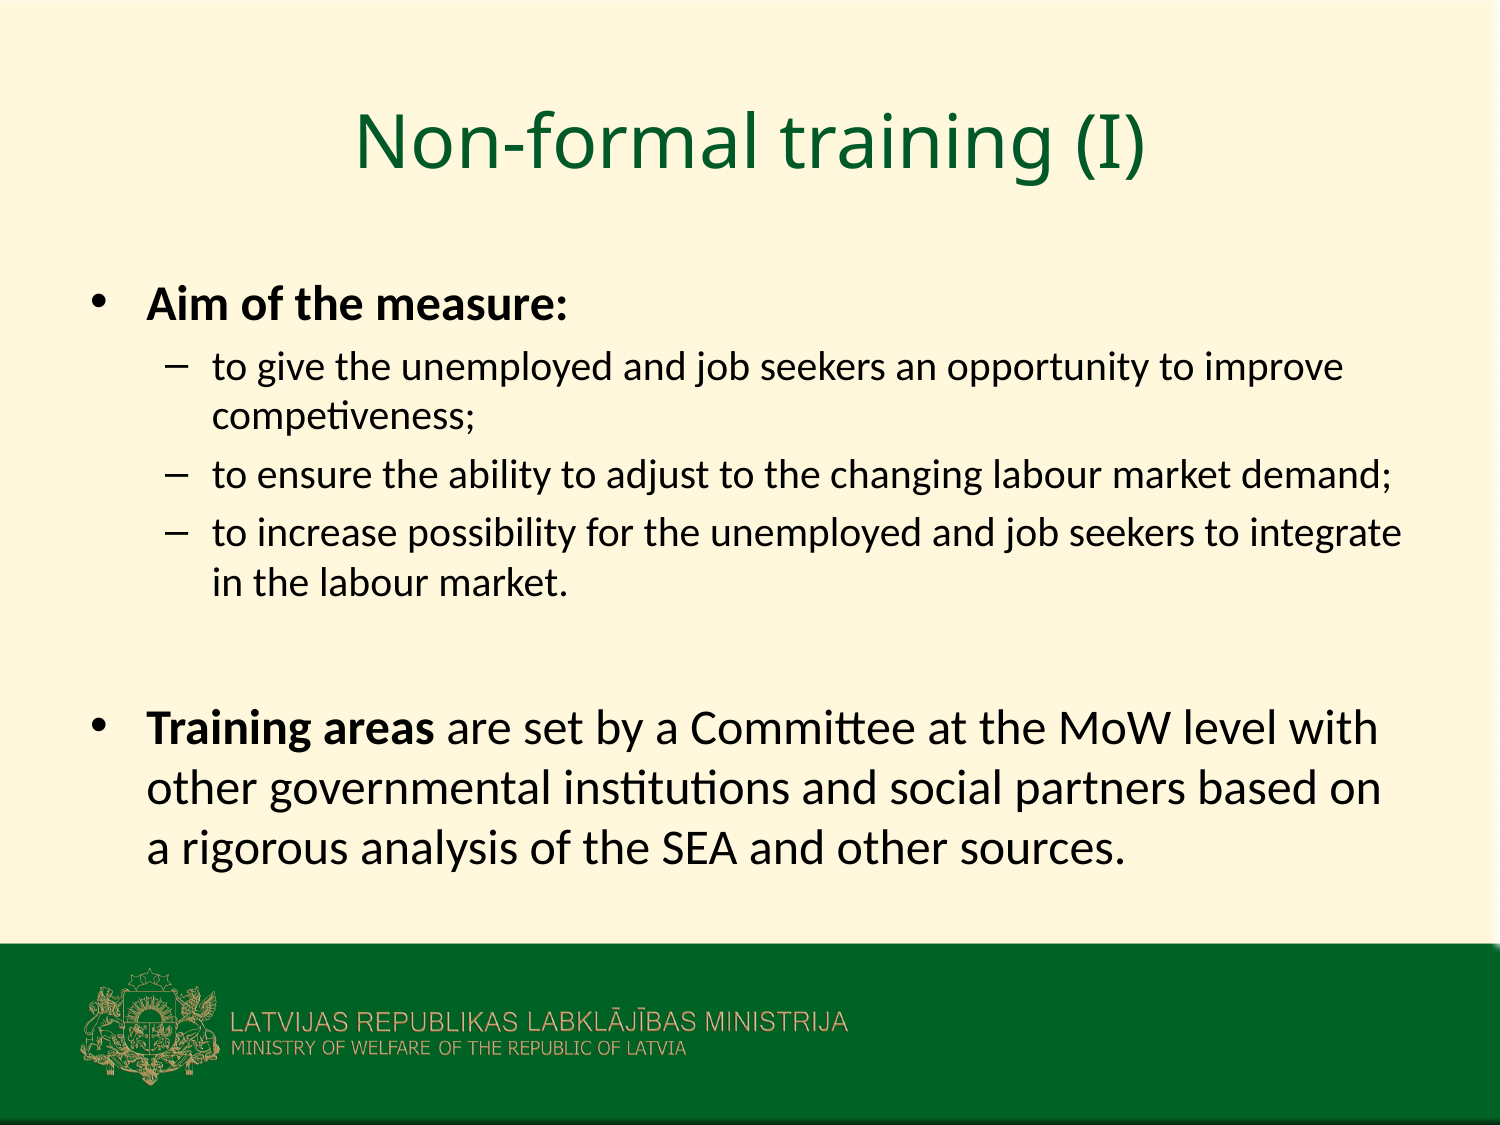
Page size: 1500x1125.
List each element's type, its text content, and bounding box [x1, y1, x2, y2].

list Aim of the measure: to give the unemployed and job seekers an opportunity to improve competiveness; to ensure the ability to adjust to the changing labour market demand; to increase possibility for the unemployed and job seekers to integrate in the labour market. Training areas are set by a Committee at the MoW level with other governmental institutions and social partners based on a rigorous analysis of the SEA and other sources. [74, 262, 1426, 1006]
picture [0, 0, 1500, 1125]
title Non-formal training (I) [74, 44, 1426, 233]
